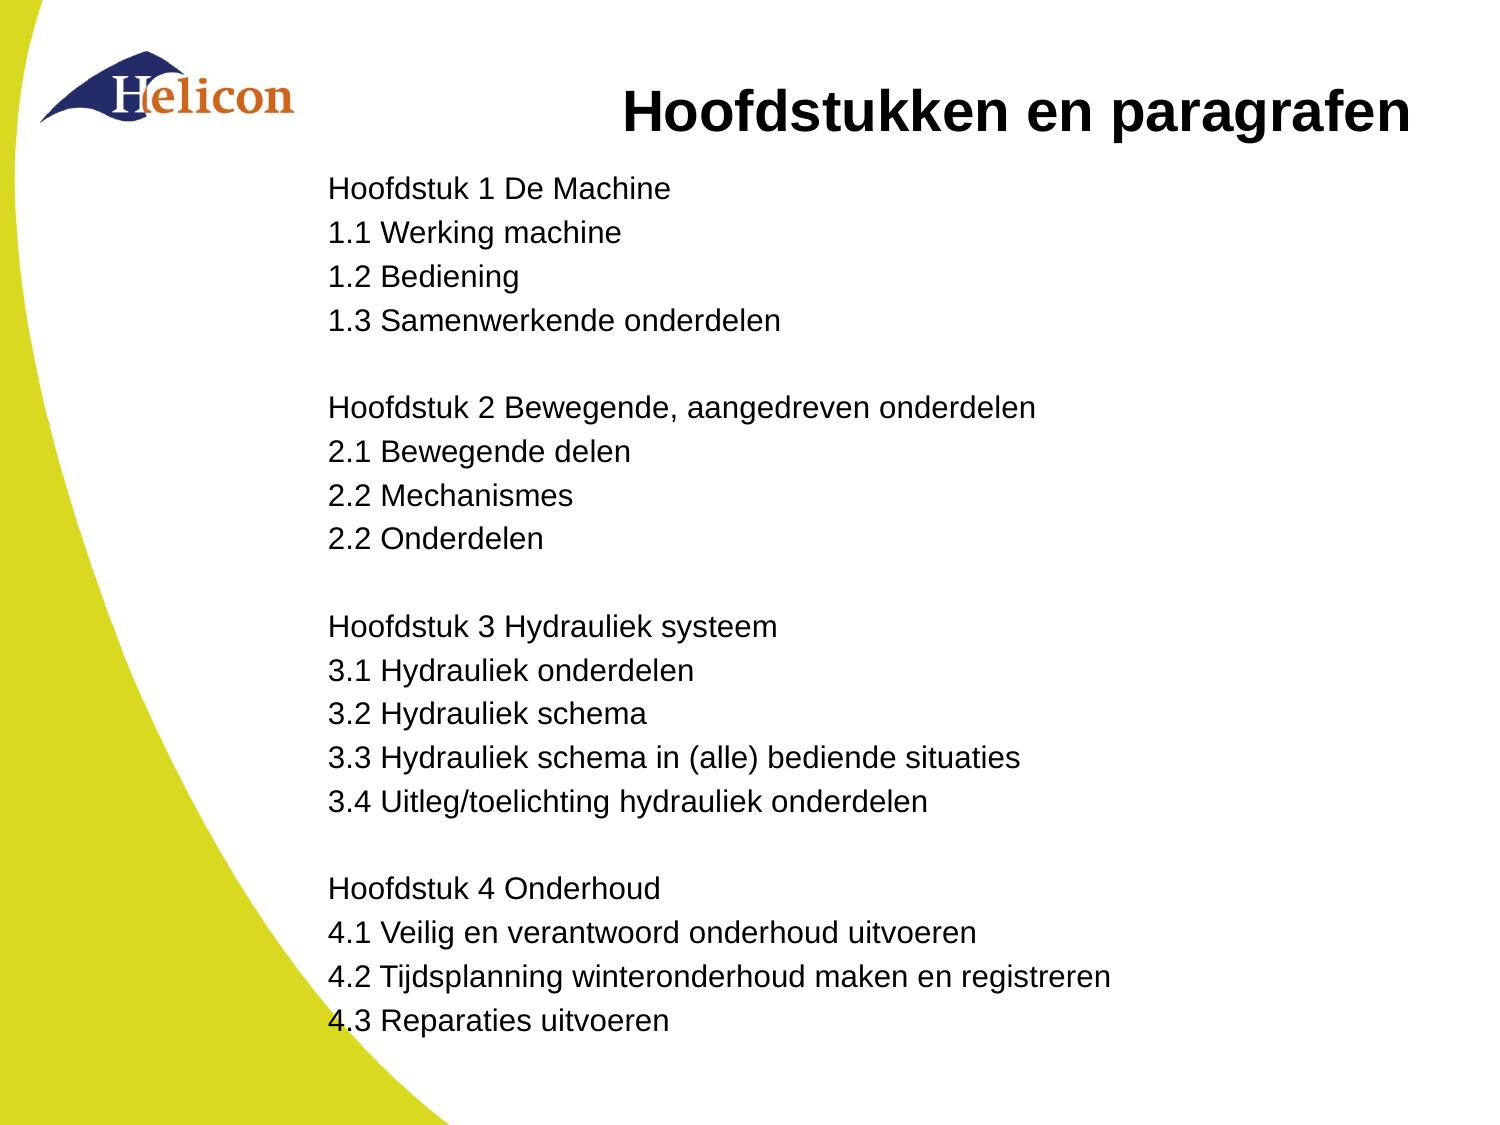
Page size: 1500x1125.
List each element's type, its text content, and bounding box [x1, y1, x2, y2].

picture [0, 0, 1500, 1125]
title Hoofdstukken en paragrafen [337, 54, 1428, 160]
list Hoofdstuk 1 De Machine 1.1 Werking machine 1.2 Bediening 1.3 Samenwerkende onderdelen Hoofdstuk 2 Bewegende, aangedreven onderdelen 2.1 Bewegende delen 2.2 Mechanismes 2.2 Onderdelen Hoofdstuk 3 Hydrauliek systeem 3.1 Hydrauliek onderdelen 3.2 Hydrauliek schema 3.3 Hydrauliek schema in (alle) bediende situaties 3.4 Uitleg/toelichting hydrauliek onderdelen Hoofdstuk 4 Onderhoud 4.1 Veilig en verantwoord onderhoud uitvoeren 4.2 Tijdsplanning winteronderhoud maken en registreren 4.3 Reparaties uitvoeren [312, 160, 1459, 1047]
